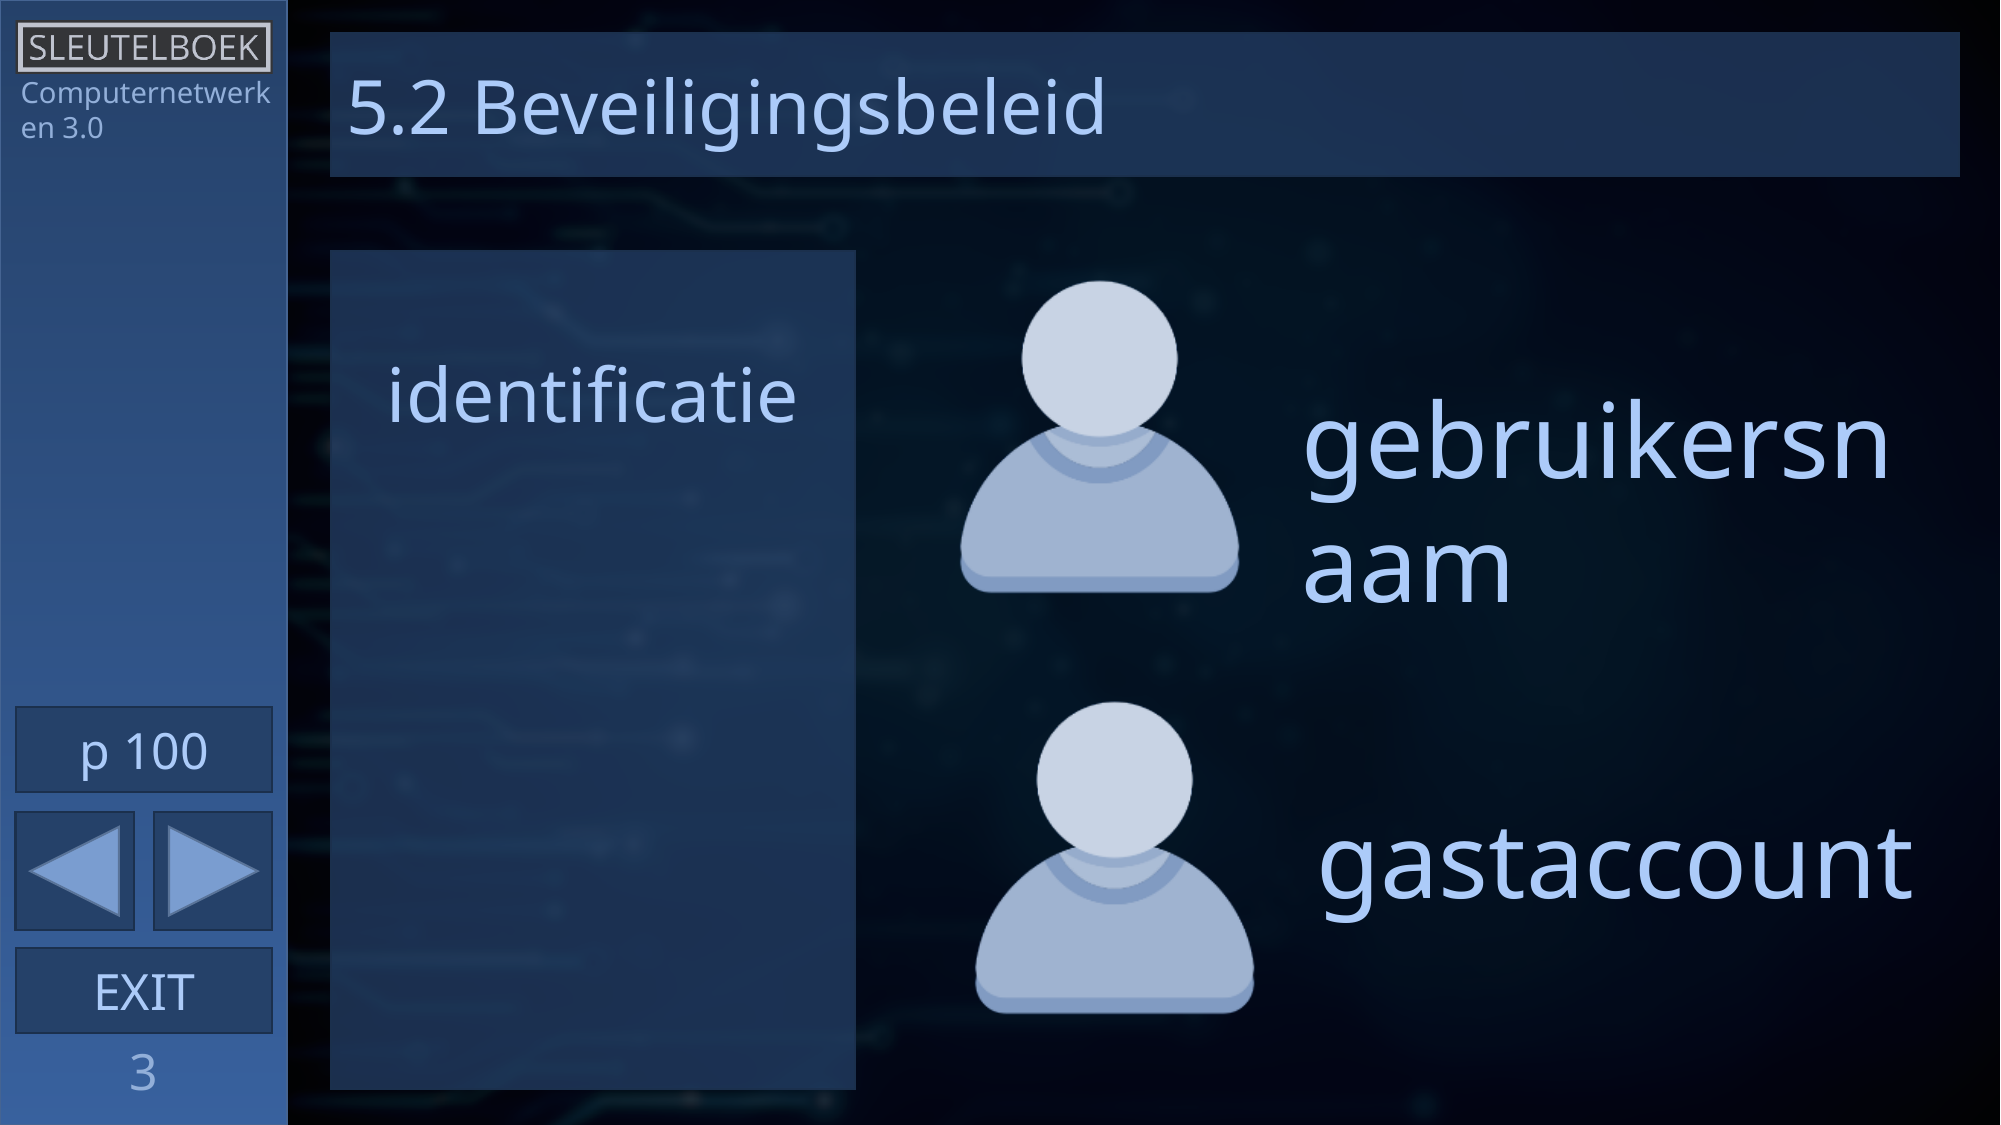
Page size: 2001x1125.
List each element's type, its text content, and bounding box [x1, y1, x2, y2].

text_box gebruikersnaam [1286, 366, 1945, 632]
text_box identificatie [330, 250, 856, 1090]
slide_number 3 [16, 1044, 273, 1105]
text_box Computernetwerken 3.0 [5, 67, 288, 153]
text_box p 100 [15, 706, 273, 793]
picture [288, 0, 2000, 1125]
text_box gastaccount [1302, 787, 1960, 928]
text_box 5.2 Beveiligingsbeleid [330, 32, 1960, 177]
